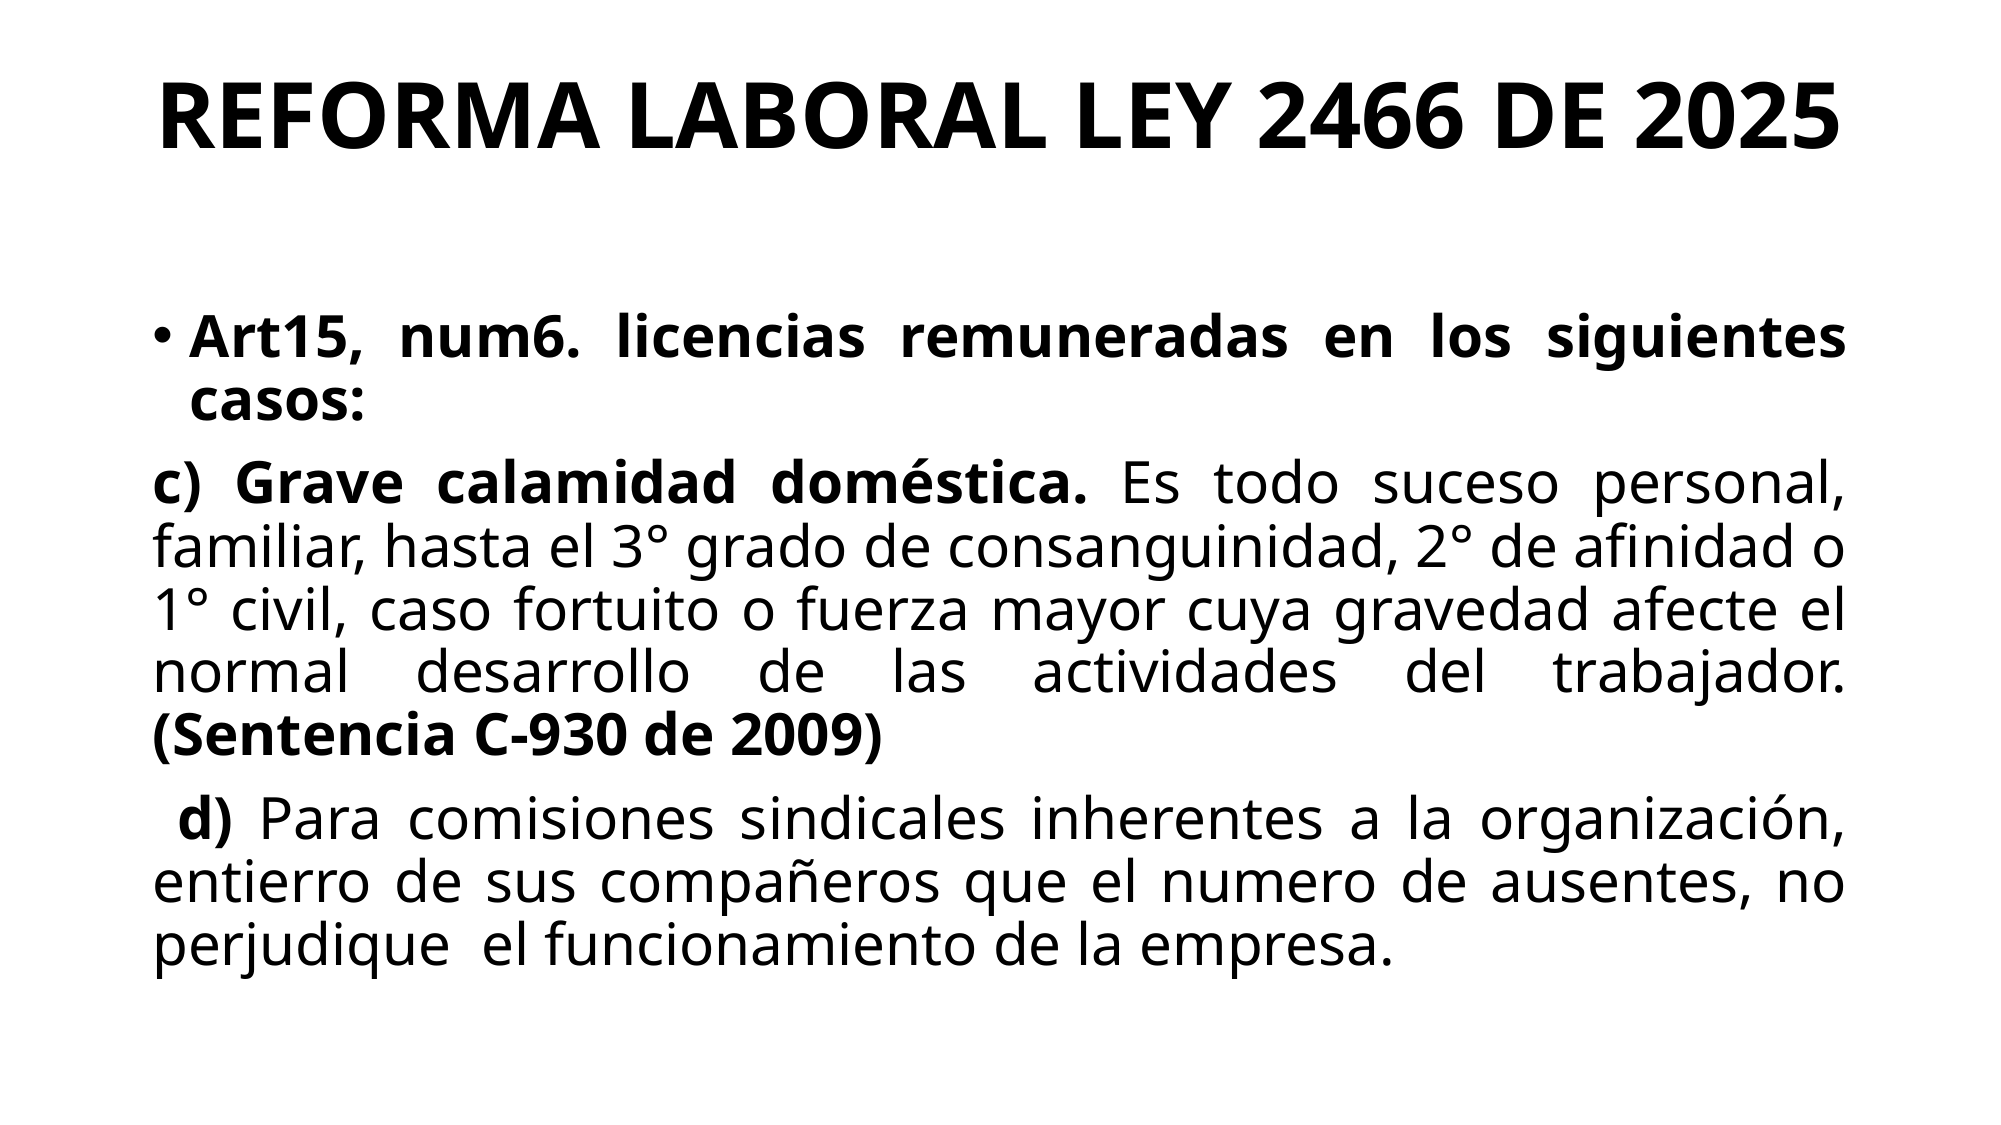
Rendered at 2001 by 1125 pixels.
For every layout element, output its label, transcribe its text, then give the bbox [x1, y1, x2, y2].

list Art15, num6. licencias remuneradas en los siguientes casos: c) Grave calamidad doméstica. Es todo suceso personal, familiar, hasta el 3° grado de consanguinidad, 2° de afinidad o 1° civil, caso fortuito o fuerza mayor cuya gravedad afecte el normal desarrollo de las actividades del trabajador. (Sentencia C-930 de 2009) d) Para comisiones sindicales inherentes a la organización, entierro de sus compañeros que el numero de ausentes, no perjudique el funcionamiento de la empresa. [137, 299, 1863, 1014]
title REFORMA LABORAL LEY 2466 DE 2025 [137, 59, 1863, 278]
